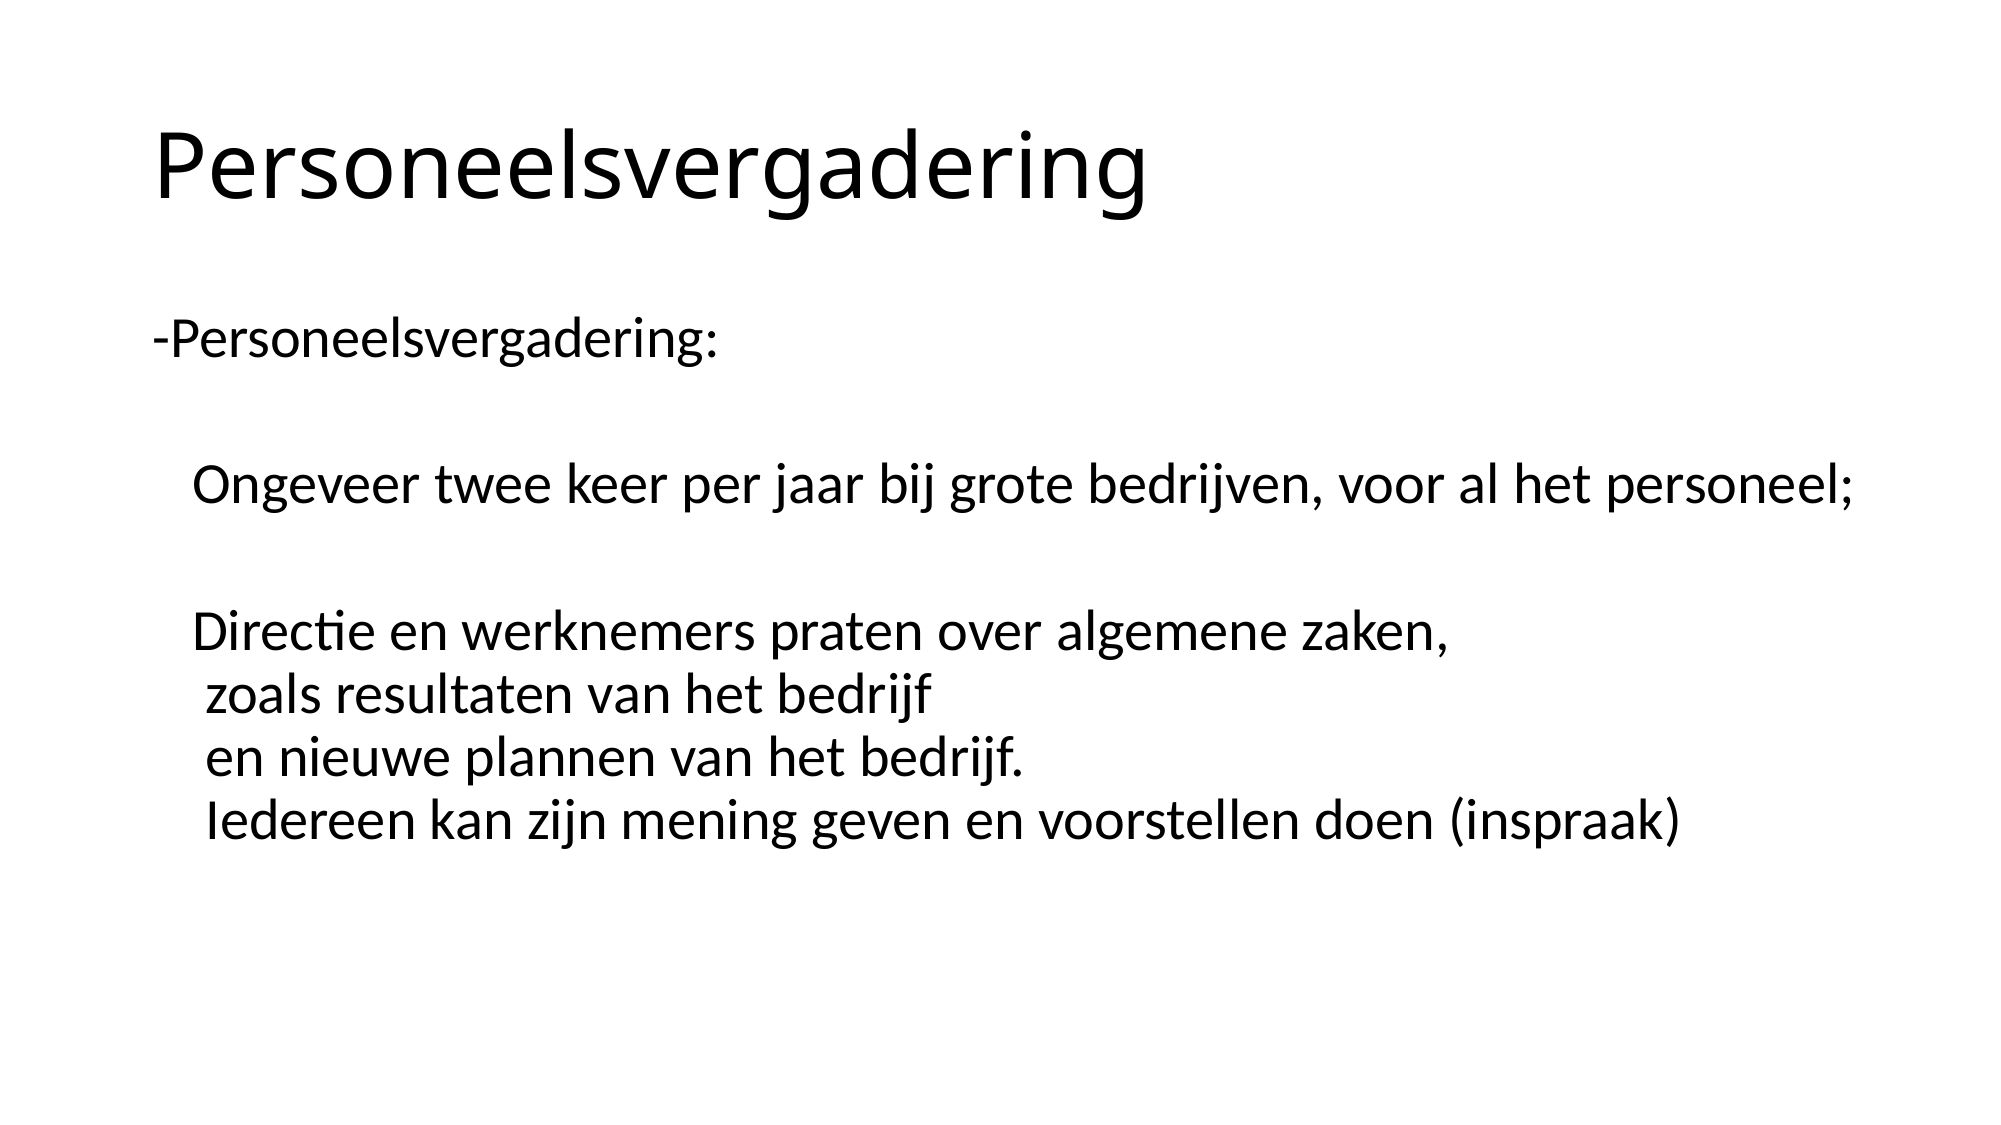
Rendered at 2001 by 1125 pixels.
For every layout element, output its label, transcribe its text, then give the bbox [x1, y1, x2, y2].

title Personeelsvergadering [137, 59, 1863, 278]
list -Personeelsvergadering: Ongeveer twee keer per jaar bij grote bedrijven, voor al het personeel; Directie en werknemers praten over algemene zaken, zoals resultaten van het bedrijf en nieuwe plannen van het bedrijf. Iedereen kan zijn mening geven en voorstellen doen (inspraak) [137, 299, 1923, 1014]
